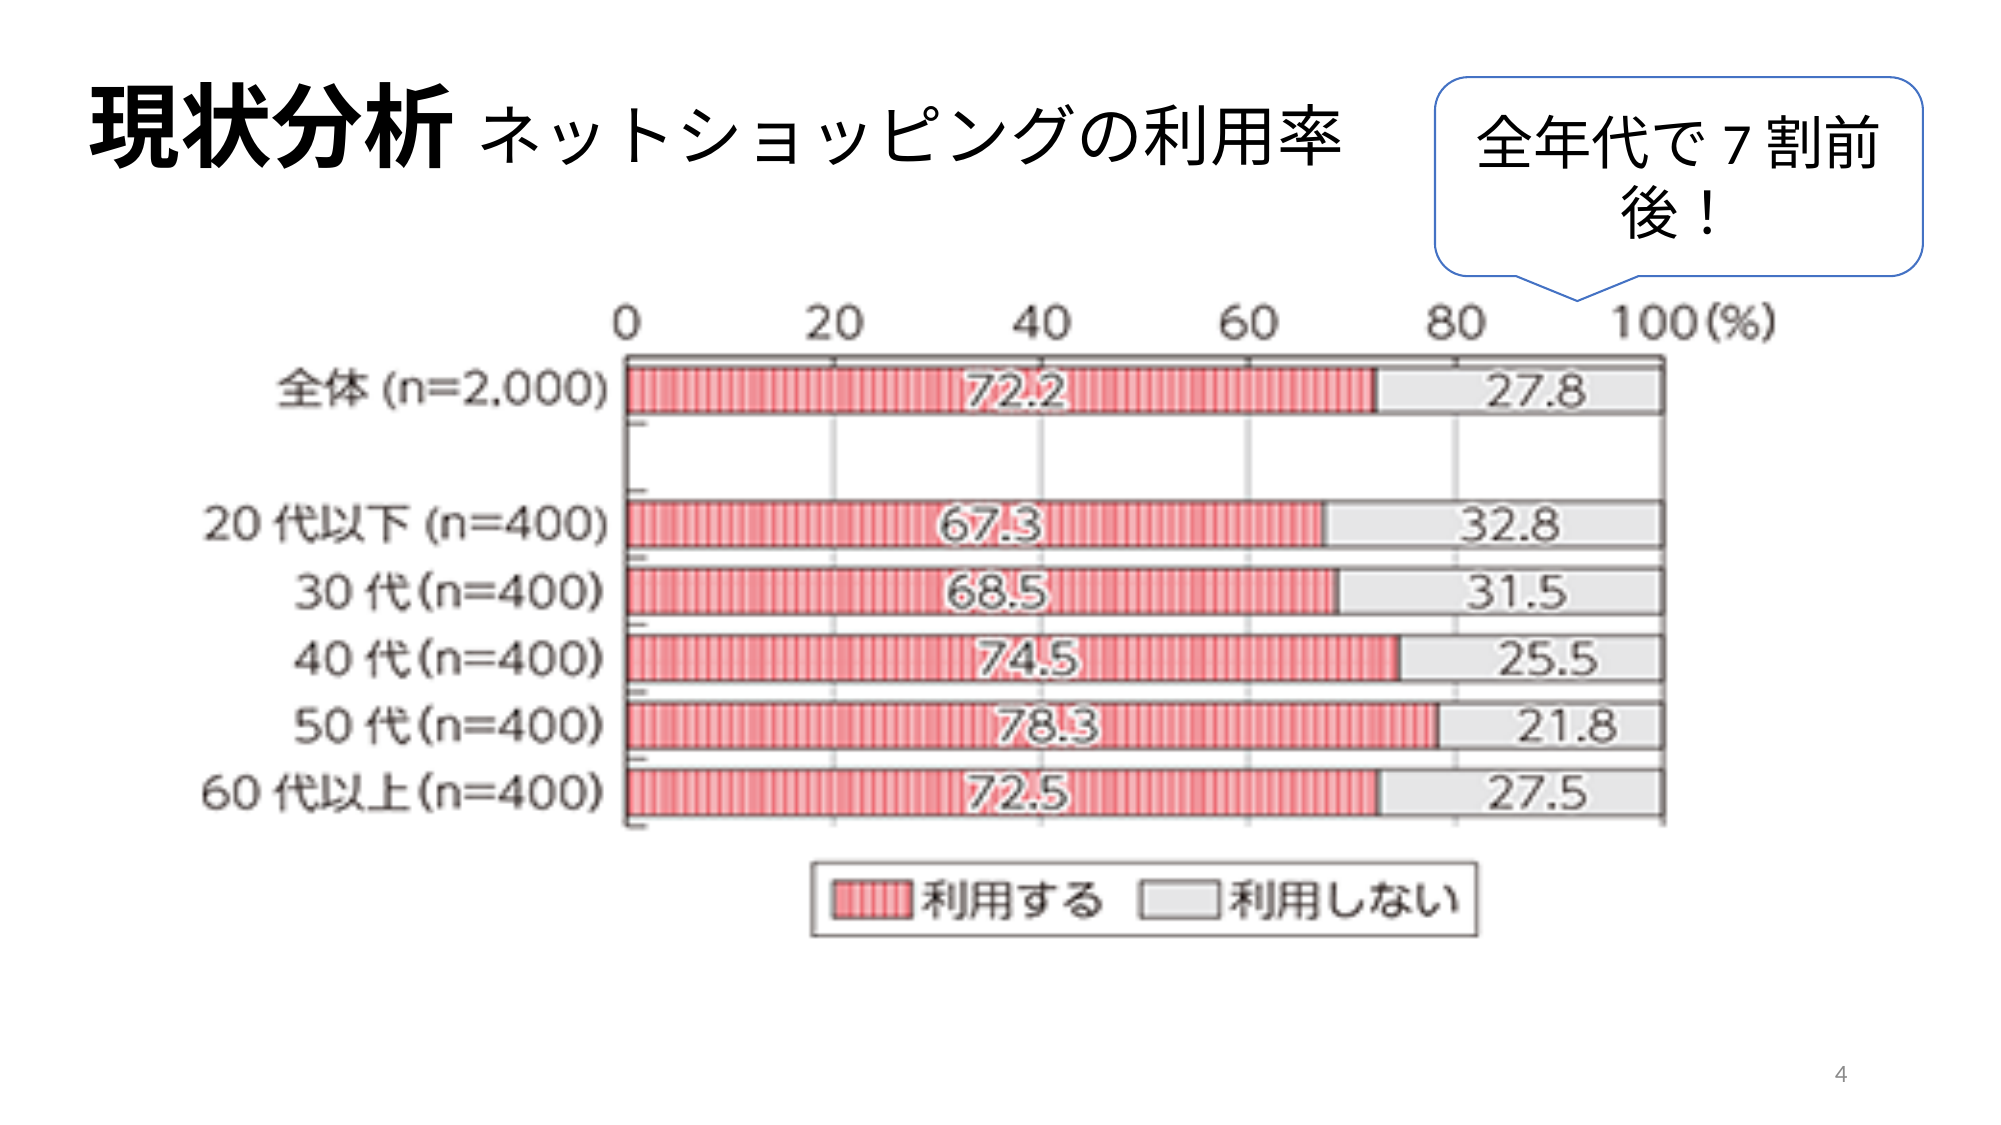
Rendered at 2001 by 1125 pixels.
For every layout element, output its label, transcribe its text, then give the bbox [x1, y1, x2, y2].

text_box [548, 119, 579, 216]
slide_number 4 [1412, 1042, 1863, 1103]
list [192, 293, 1787, 949]
text_box 全年代で7割前後！ [1433, 76, 1924, 293]
title 現状分析 ネットショッピングの利用率 [73, 21, 1799, 240]
